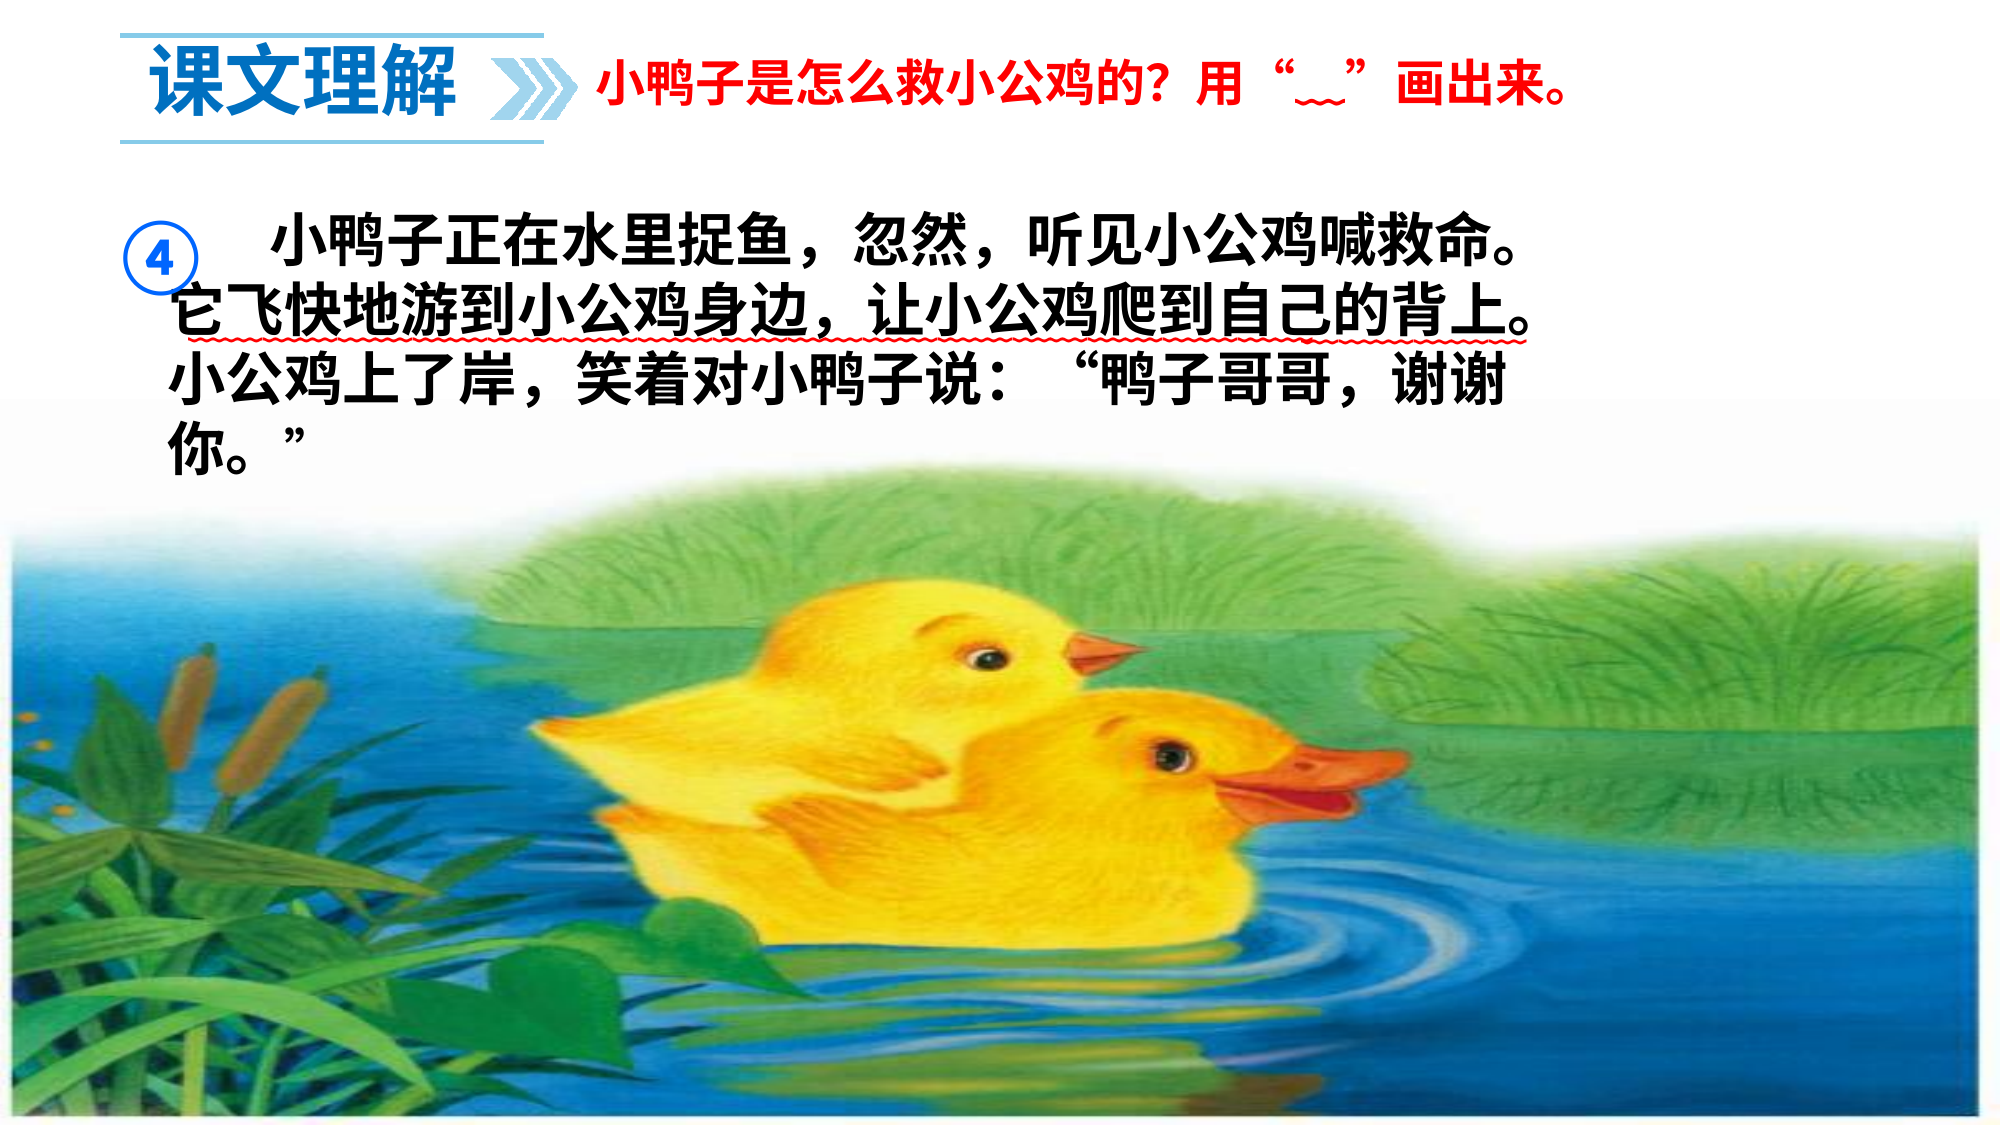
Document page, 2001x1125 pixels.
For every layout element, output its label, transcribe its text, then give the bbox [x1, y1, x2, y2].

text_box 小鸭子是怎么救小公鸡的？用“﹏”画出来。 [580, 43, 1789, 119]
title 小鸭子正在水里捉鱼，忽然，听见小公鸡喊救命。它飞快地游到小公鸡身边，让小公鸡爬到自己的背上。小公鸡上了岸，笑着对小鸭子说：“鸭子哥哥，谢谢你。” [152, 137, 1606, 399]
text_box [91, 24, 578, 144]
text_box ④ [96, 198, 226, 304]
picture [0, 399, 2000, 1125]
text_box ﹏﹏﹏﹏﹏﹏ [1287, 296, 1542, 357]
text_box ﹏﹏﹏﹏﹏﹏﹏﹏﹏﹏﹏﹏﹏﹏﹏﹏﹏﹏﹏﹏﹏﹏﹏﹏﹏﹏﹏﹏﹏﹏ [173, 294, 1377, 355]
